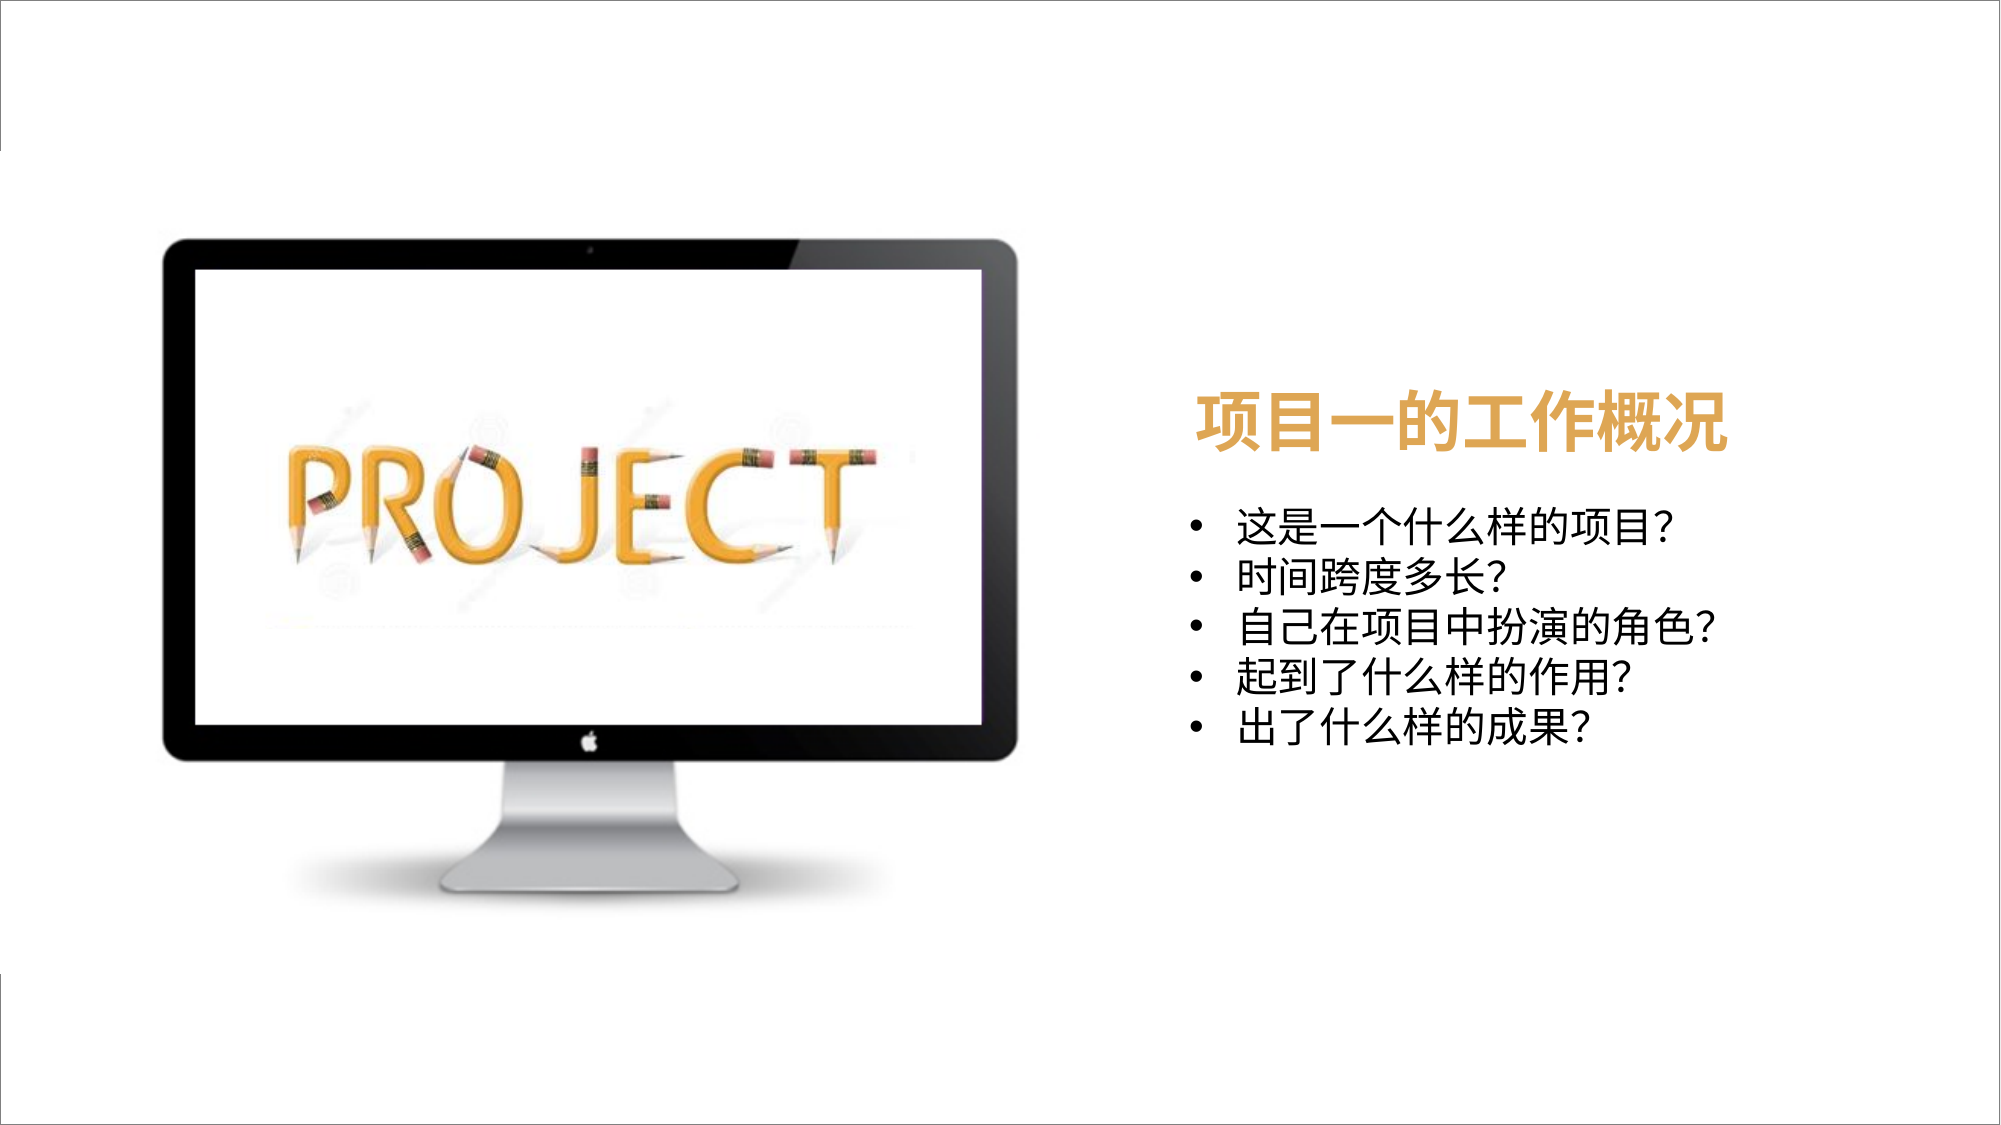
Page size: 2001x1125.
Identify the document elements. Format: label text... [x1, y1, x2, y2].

text_box 项目一的工作概况 [1182, 372, 1878, 468]
text_box 这是一个什么样的项目？ 时间跨度多长？ 自己在项目中扮演的角色？ 起到了什么样的作用？ 出了什么样的成果？ [1182, 493, 1878, 759]
picture [0, 151, 1182, 974]
